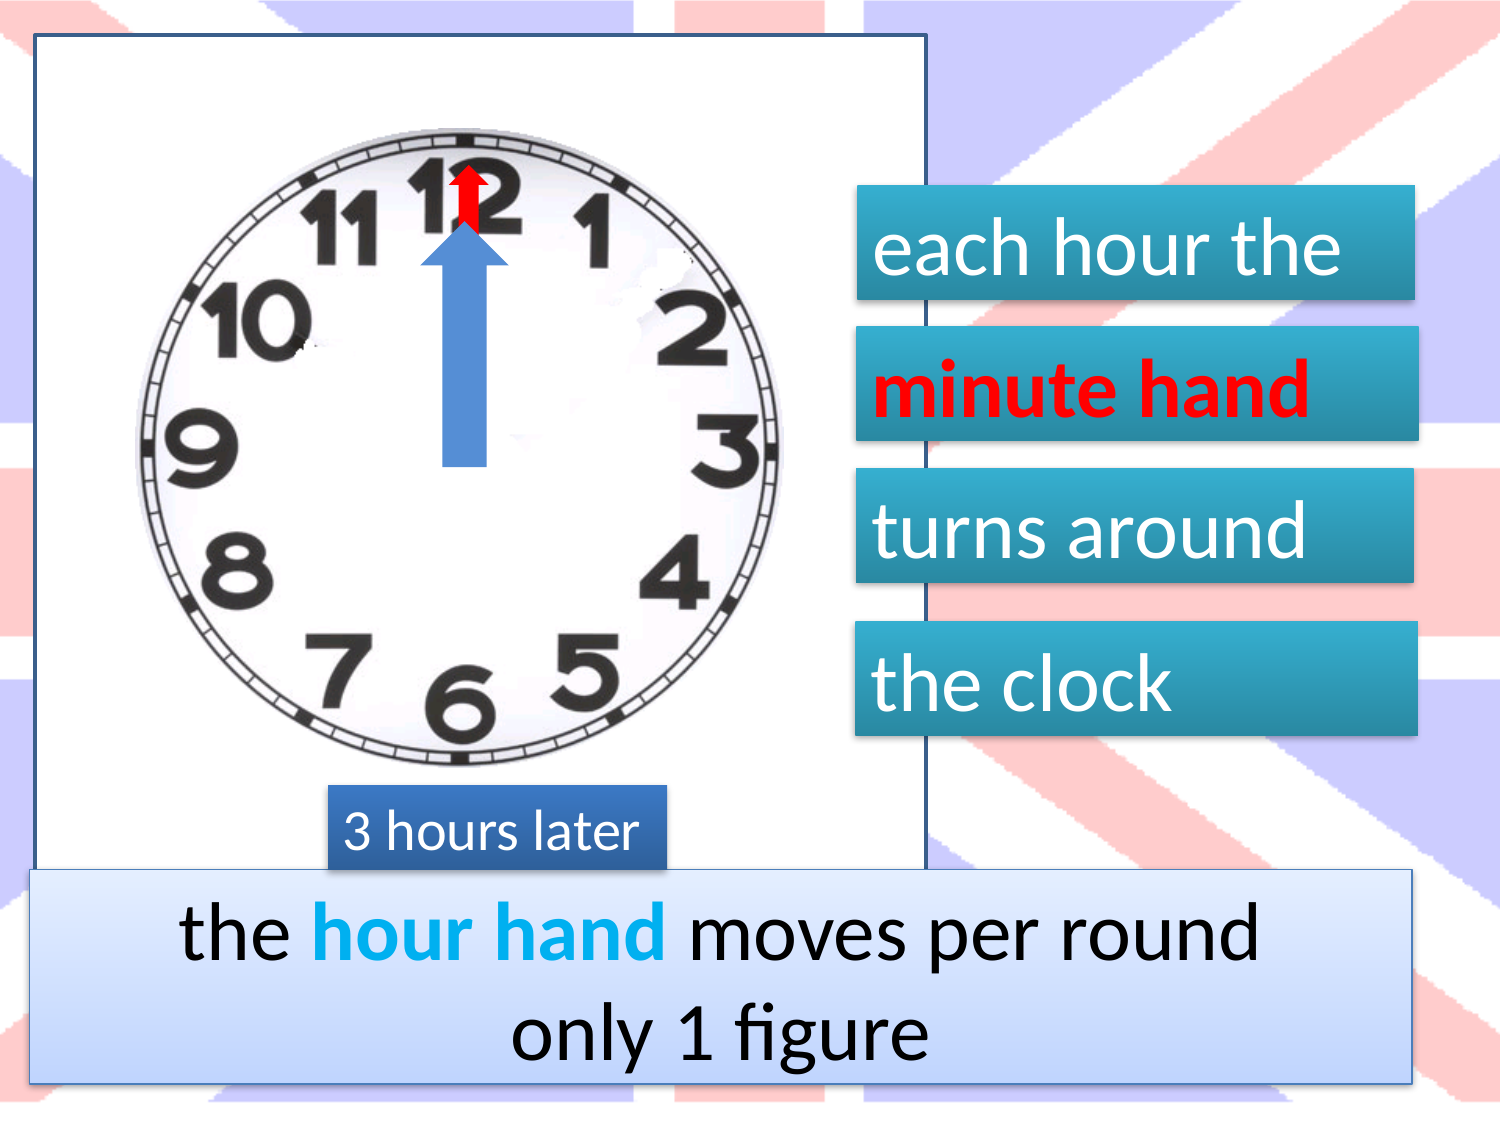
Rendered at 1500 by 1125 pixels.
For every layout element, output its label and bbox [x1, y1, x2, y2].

text_box [175, 152, 786, 751]
text_box [163, 152, 173, 751]
picture [0, 0, 1500, 1125]
